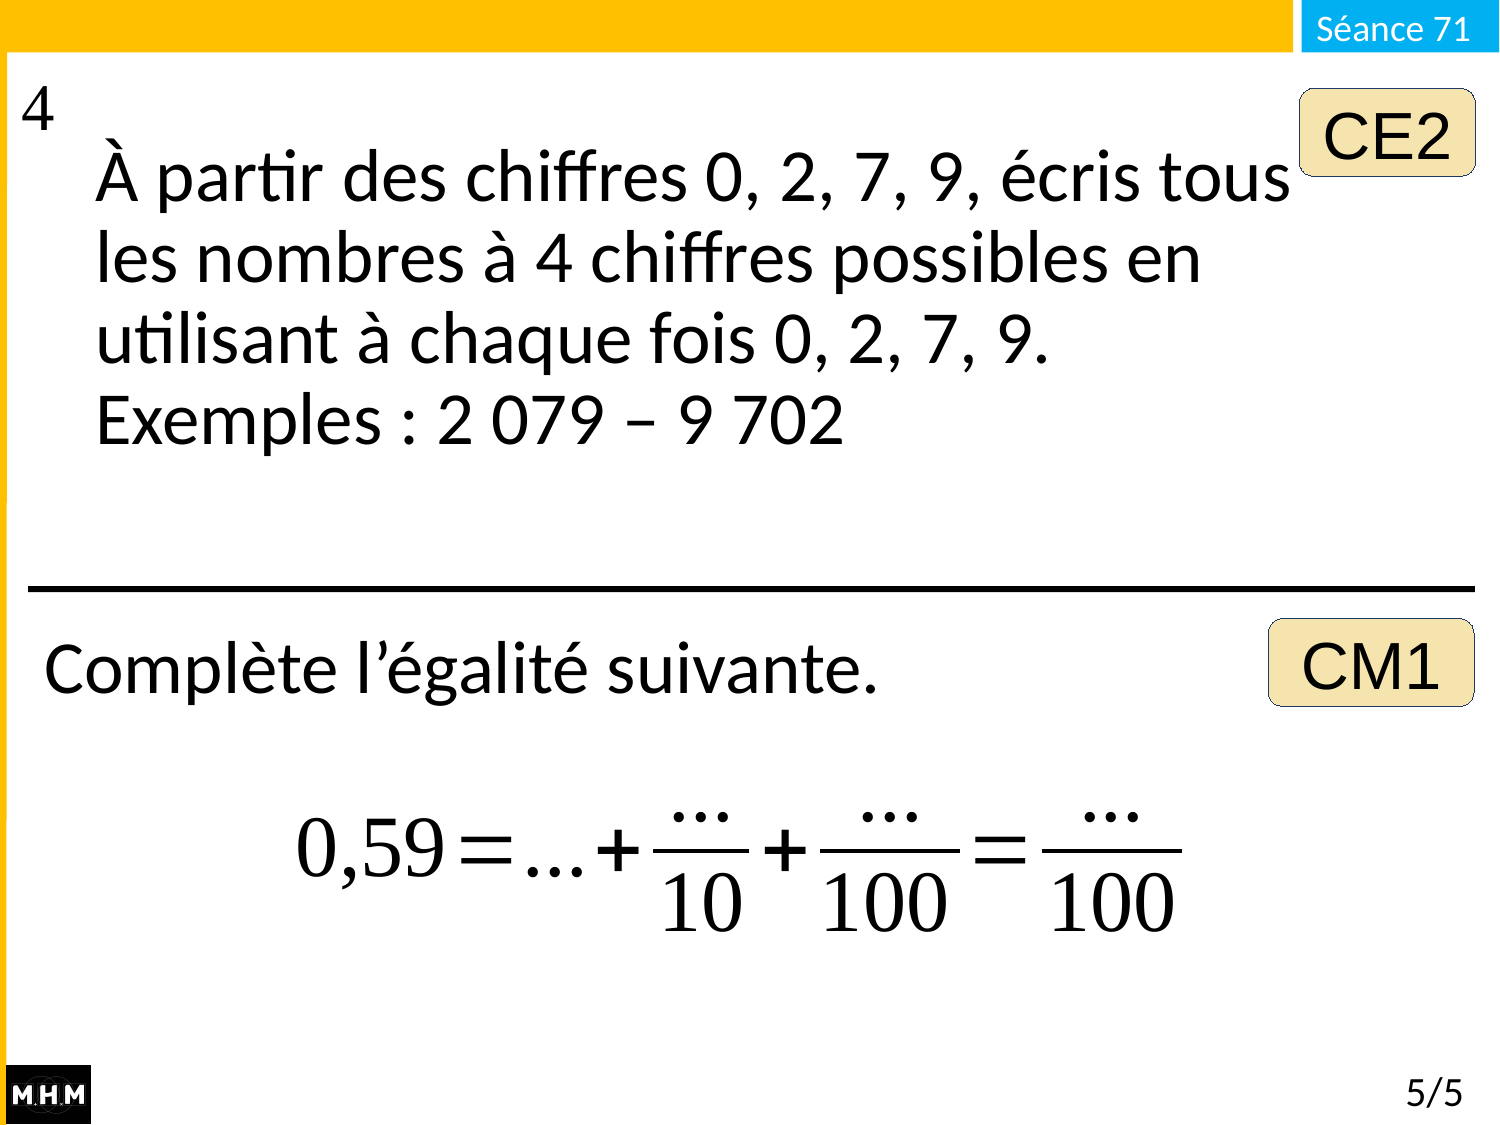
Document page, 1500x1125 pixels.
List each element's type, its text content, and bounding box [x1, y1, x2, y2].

text_box À partir des chiffres 0, 2, 7, 9, écris tous les nombres à 4 chiffres possibles en utilisant à chaque fois 0, 2, 7, 9. Exemples : 2 079 – 9 702 [80, 61, 1374, 537]
text_box 5/5 [1371, 1063, 1498, 1123]
picture [6, 1065, 91, 1124]
text_box CE2 [1374, 88, 1476, 177]
text_box Complète l’égalité suivante. [29, 594, 1085, 745]
text_box CM1 [1268, 618, 1475, 707]
